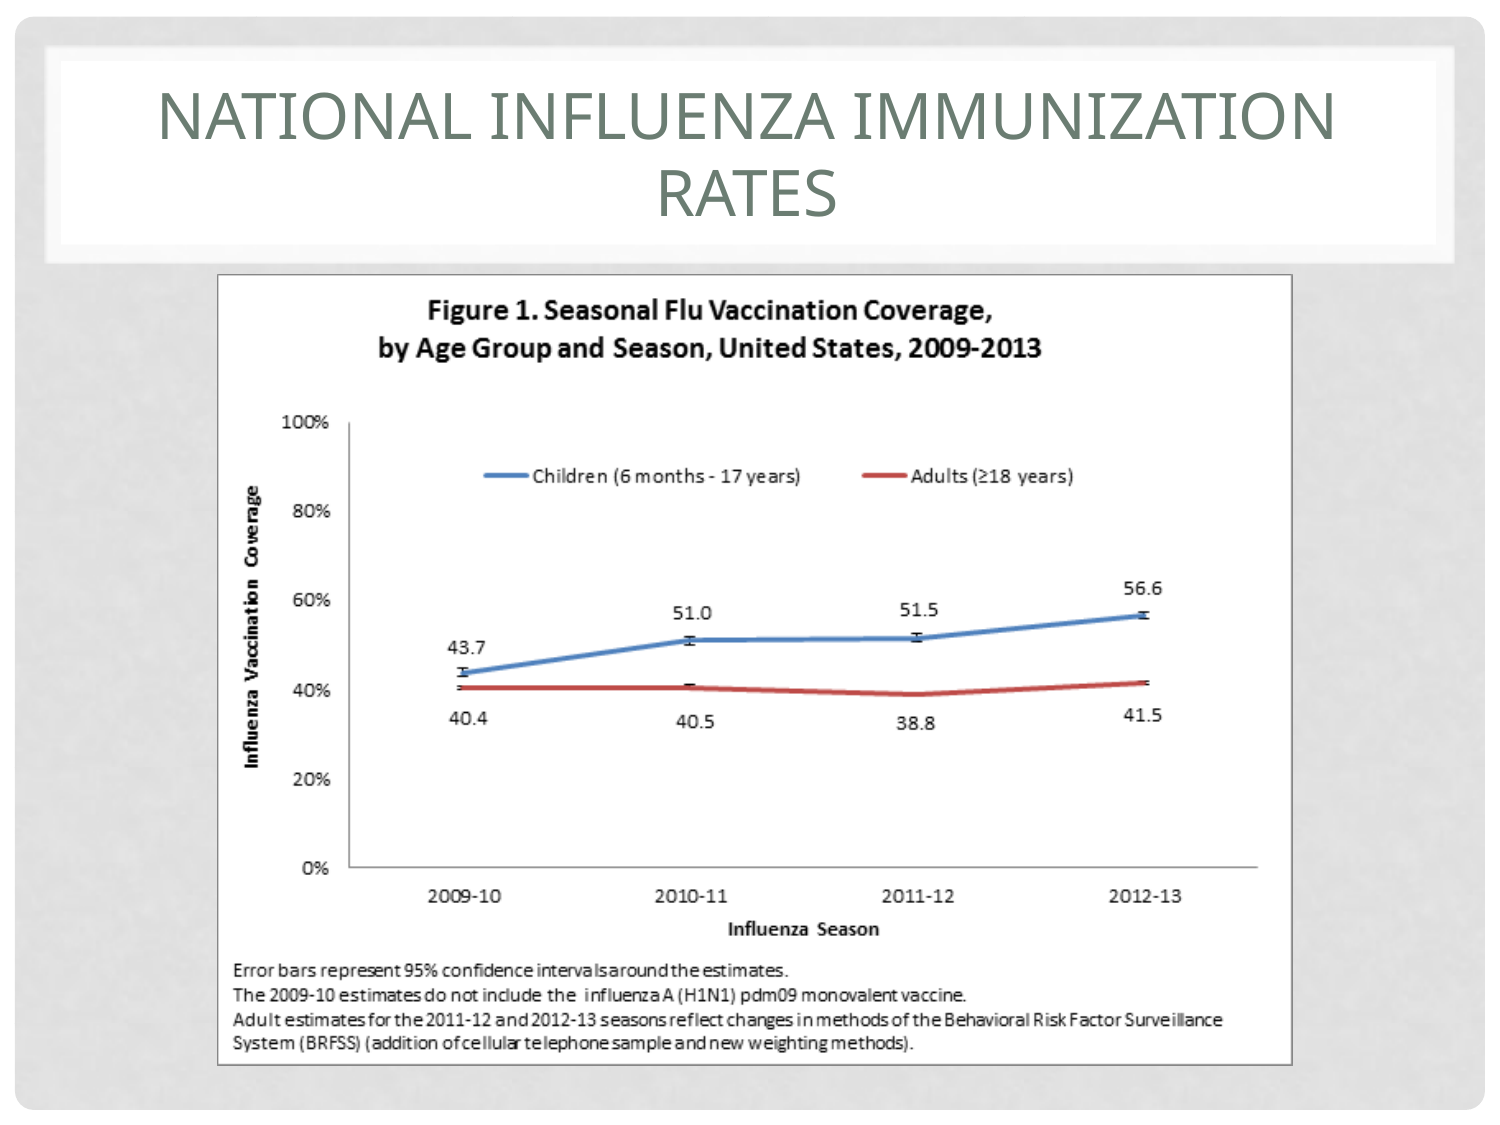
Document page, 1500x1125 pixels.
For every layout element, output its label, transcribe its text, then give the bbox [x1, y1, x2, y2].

title National Influenza Immunization Rates [69, 66, 1425, 238]
picture [216, 274, 1293, 1066]
